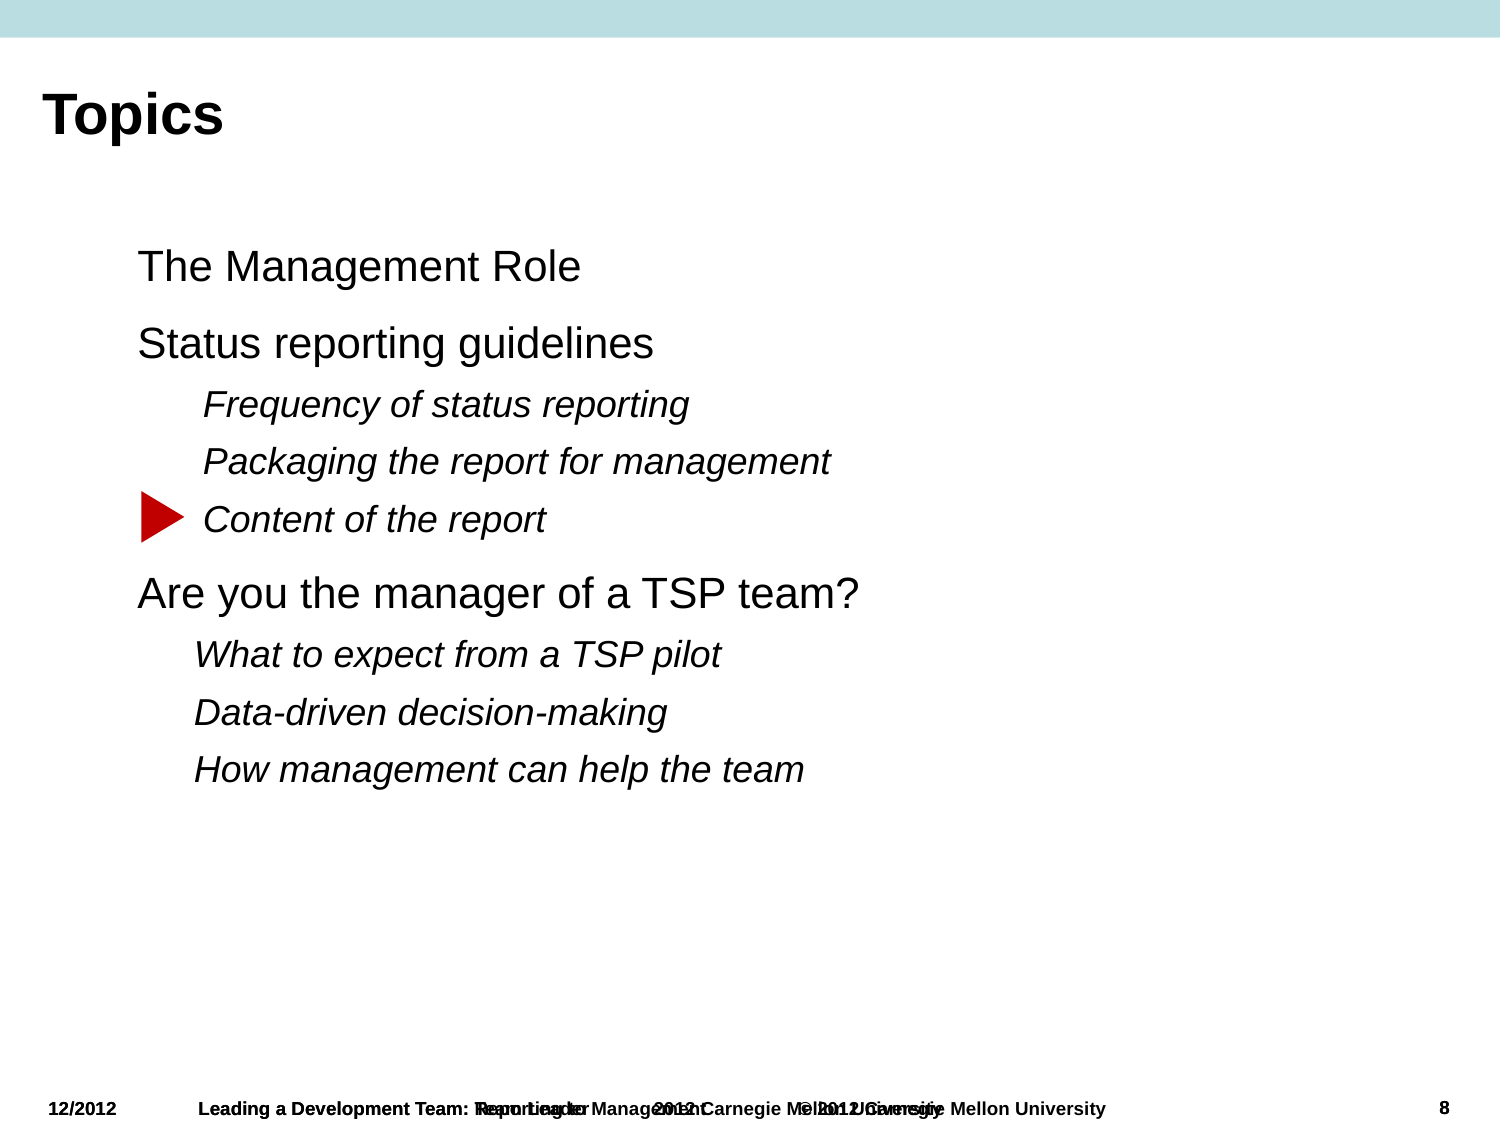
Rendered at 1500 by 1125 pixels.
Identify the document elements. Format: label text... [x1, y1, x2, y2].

text_box [141, 491, 185, 543]
list The Management Role Status reporting guidelines Frequency of status reporting Packaging the report for management Content of the report Are you the manager of a TSP team? What to expect from a TSP pilot Data-driven decision-making How management can help the team [137, 237, 1275, 1000]
title Topics [42, 89, 1438, 147]
